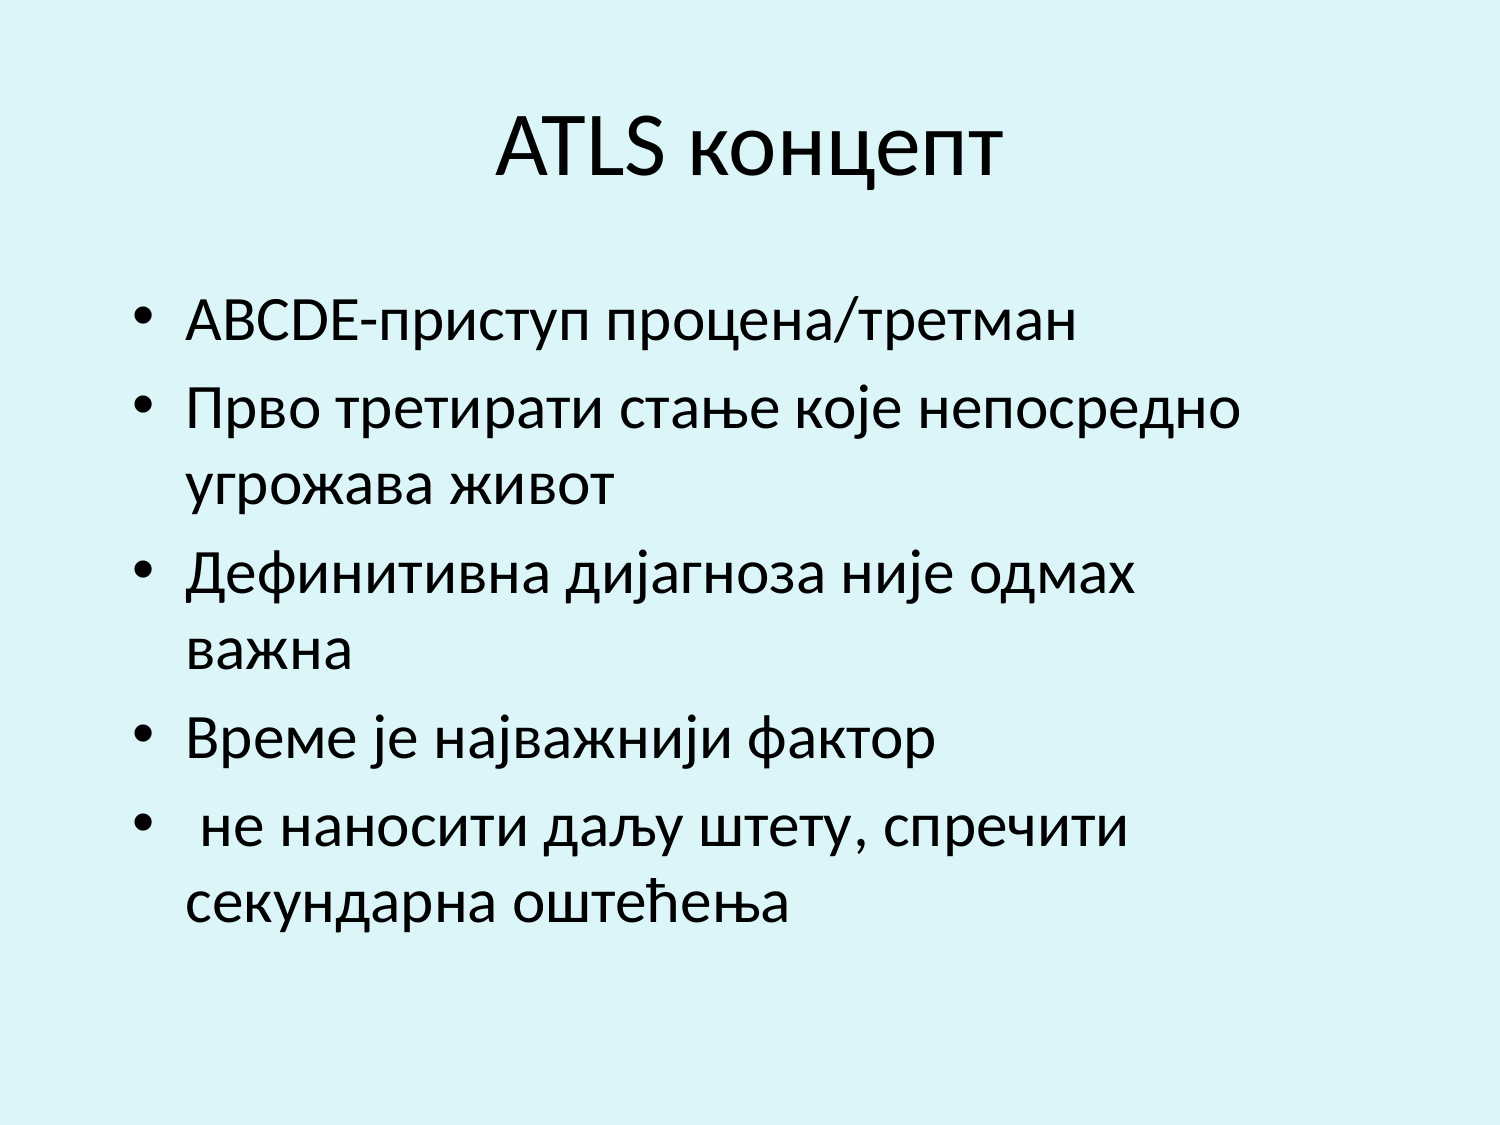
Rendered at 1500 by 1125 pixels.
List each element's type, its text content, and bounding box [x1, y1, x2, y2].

title ATLS концепт [75, 45, 1425, 233]
list ABCDE-приступ процена/третман Прво третирати стање које непосредно угрожава живот Дефинитивна дијагноза није одмах важна Време је најважнији фактор не наносити даљу штету, спречити секундарна оштећења [117, 269, 1330, 945]
